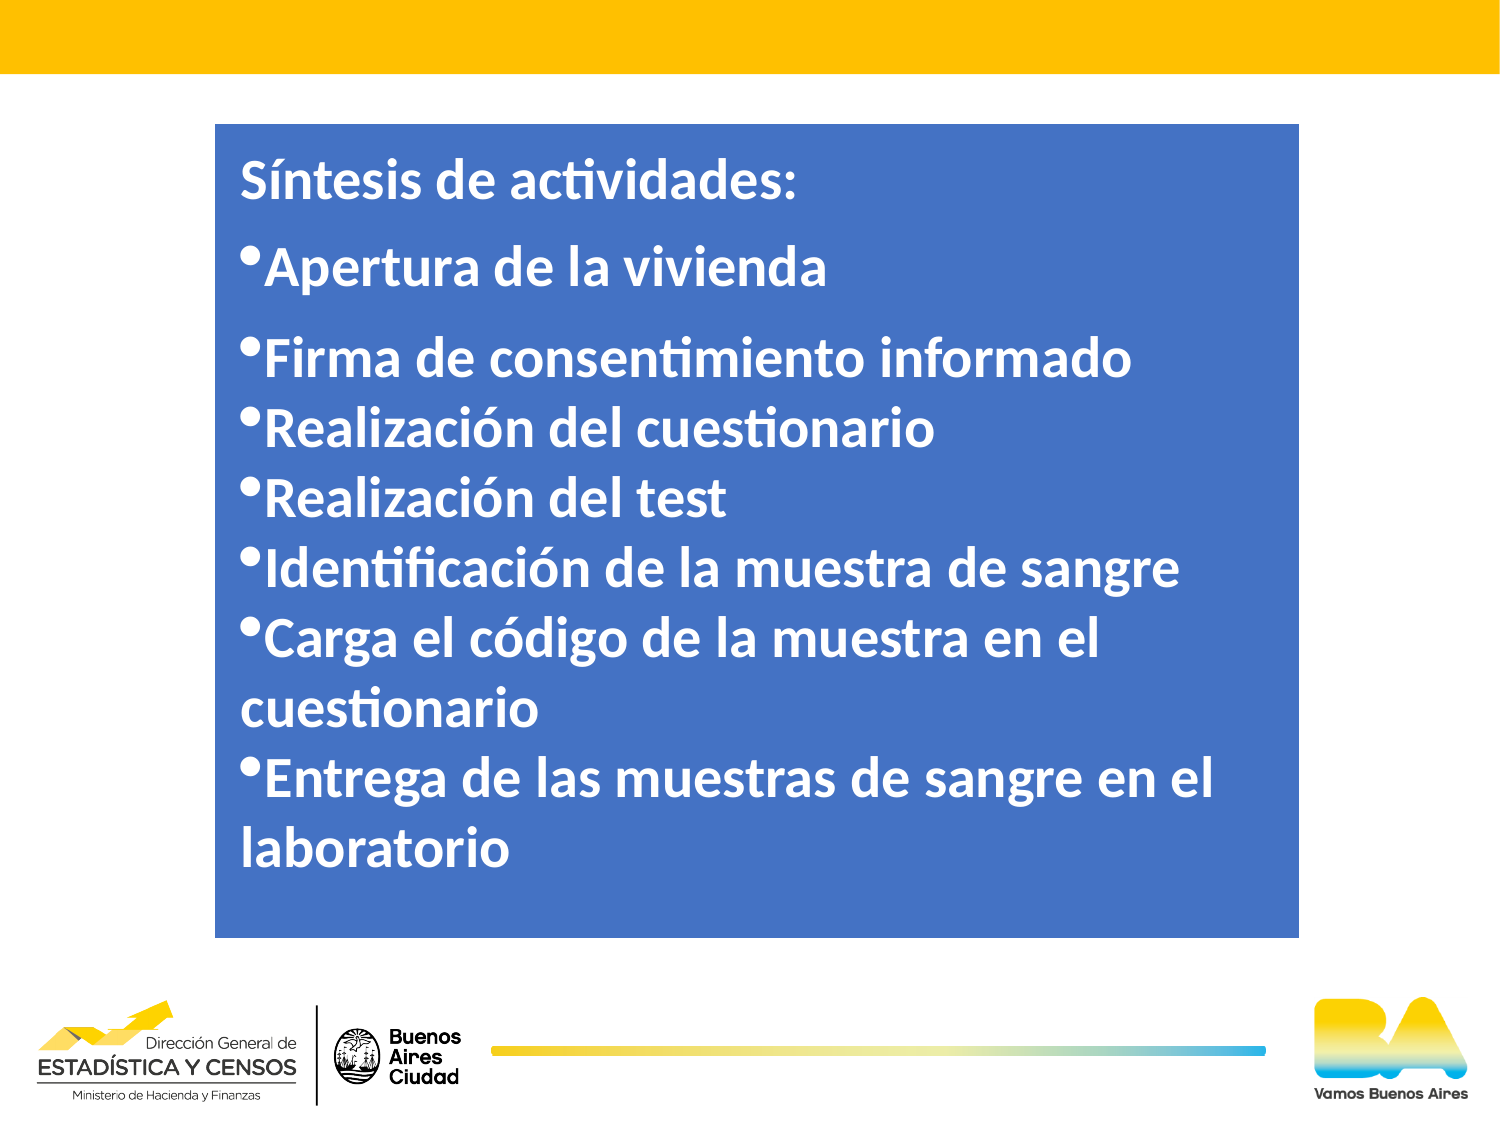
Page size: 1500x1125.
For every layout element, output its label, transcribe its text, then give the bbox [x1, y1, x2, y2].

text_box Síntesis de actividades: Apertura de la vivienda Firma de consentimiento informado Realización del cuestionario Realización del test Identificación de la muestra de sangre Carga el código de la muestra en el cuestionario Entrega de las muestras de sangre en el laboratorio [225, 133, 1289, 928]
picture [1314, 997, 1468, 1099]
picture [25, 988, 488, 1112]
picture [491, 1046, 1266, 1056]
text_box [0, 0, 1500, 75]
